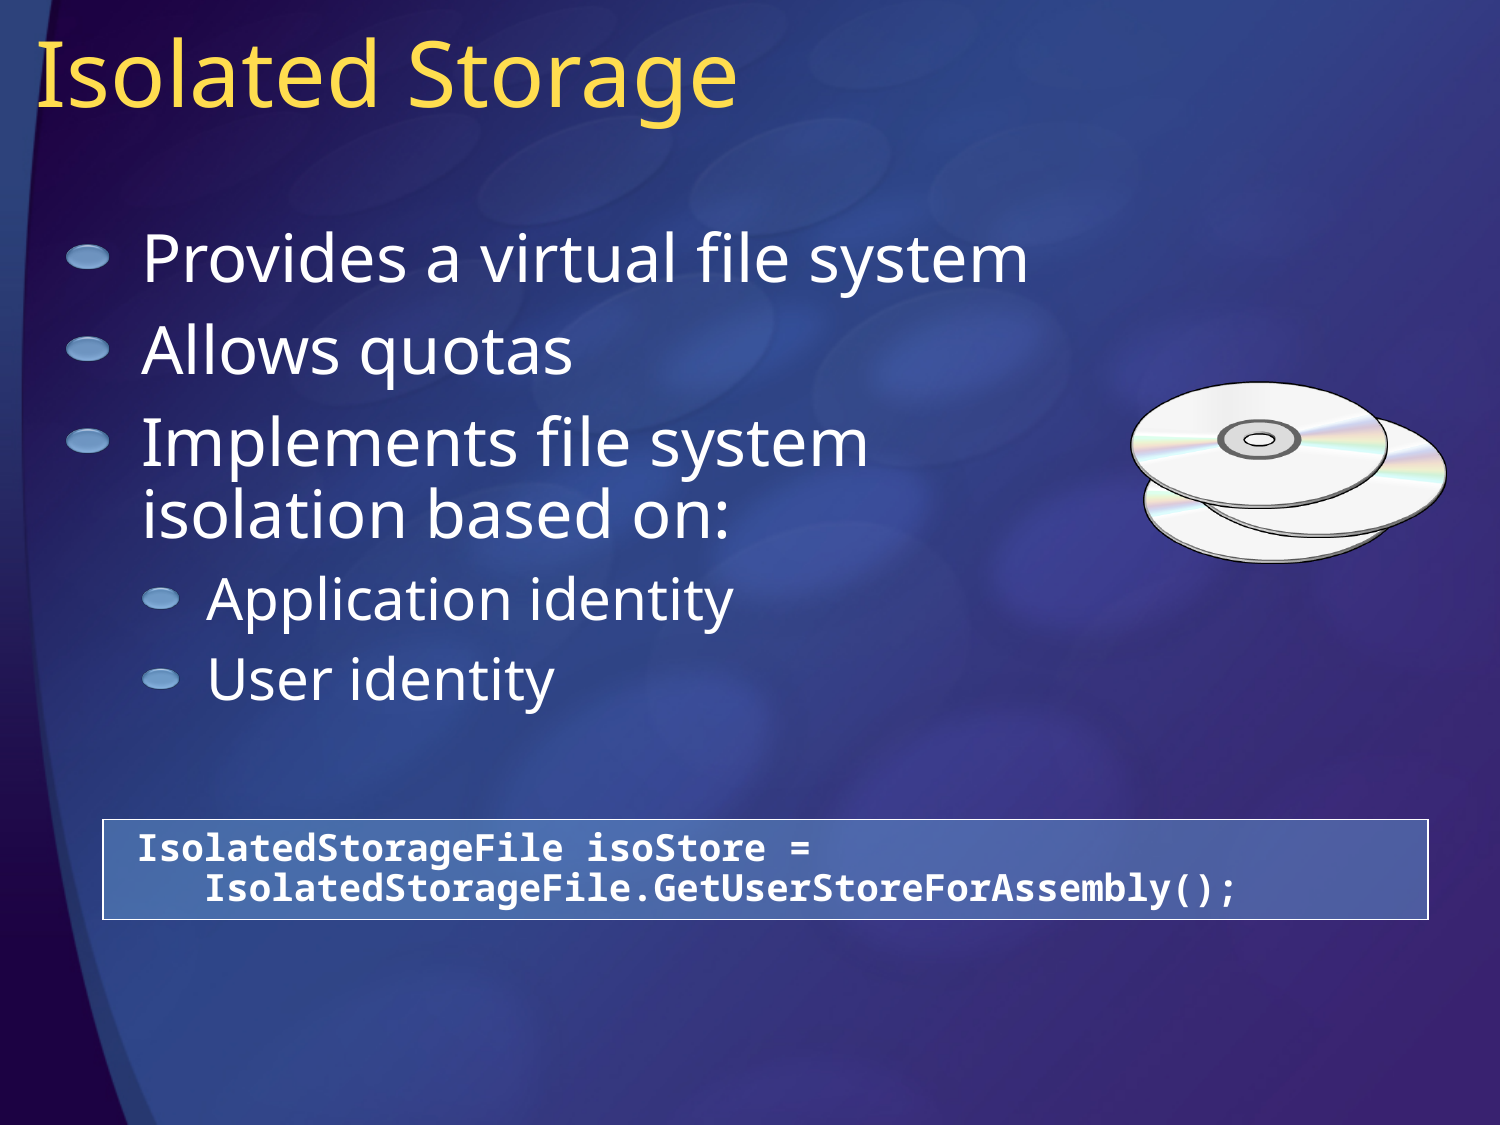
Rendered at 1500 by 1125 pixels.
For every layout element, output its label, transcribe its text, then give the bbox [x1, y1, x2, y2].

list Provides a virtual file system Allows quotas Implements file system isolation based on: Application identity User identity [50, 216, 1166, 737]
title Isolated Storage [20, 20, 1477, 136]
picture [0, 0, 1500, 1125]
text_box IsolatedStorageFile isoStore = IsolatedStorageFile.GetUserStoreForAssembly(); [102, 819, 1428, 920]
